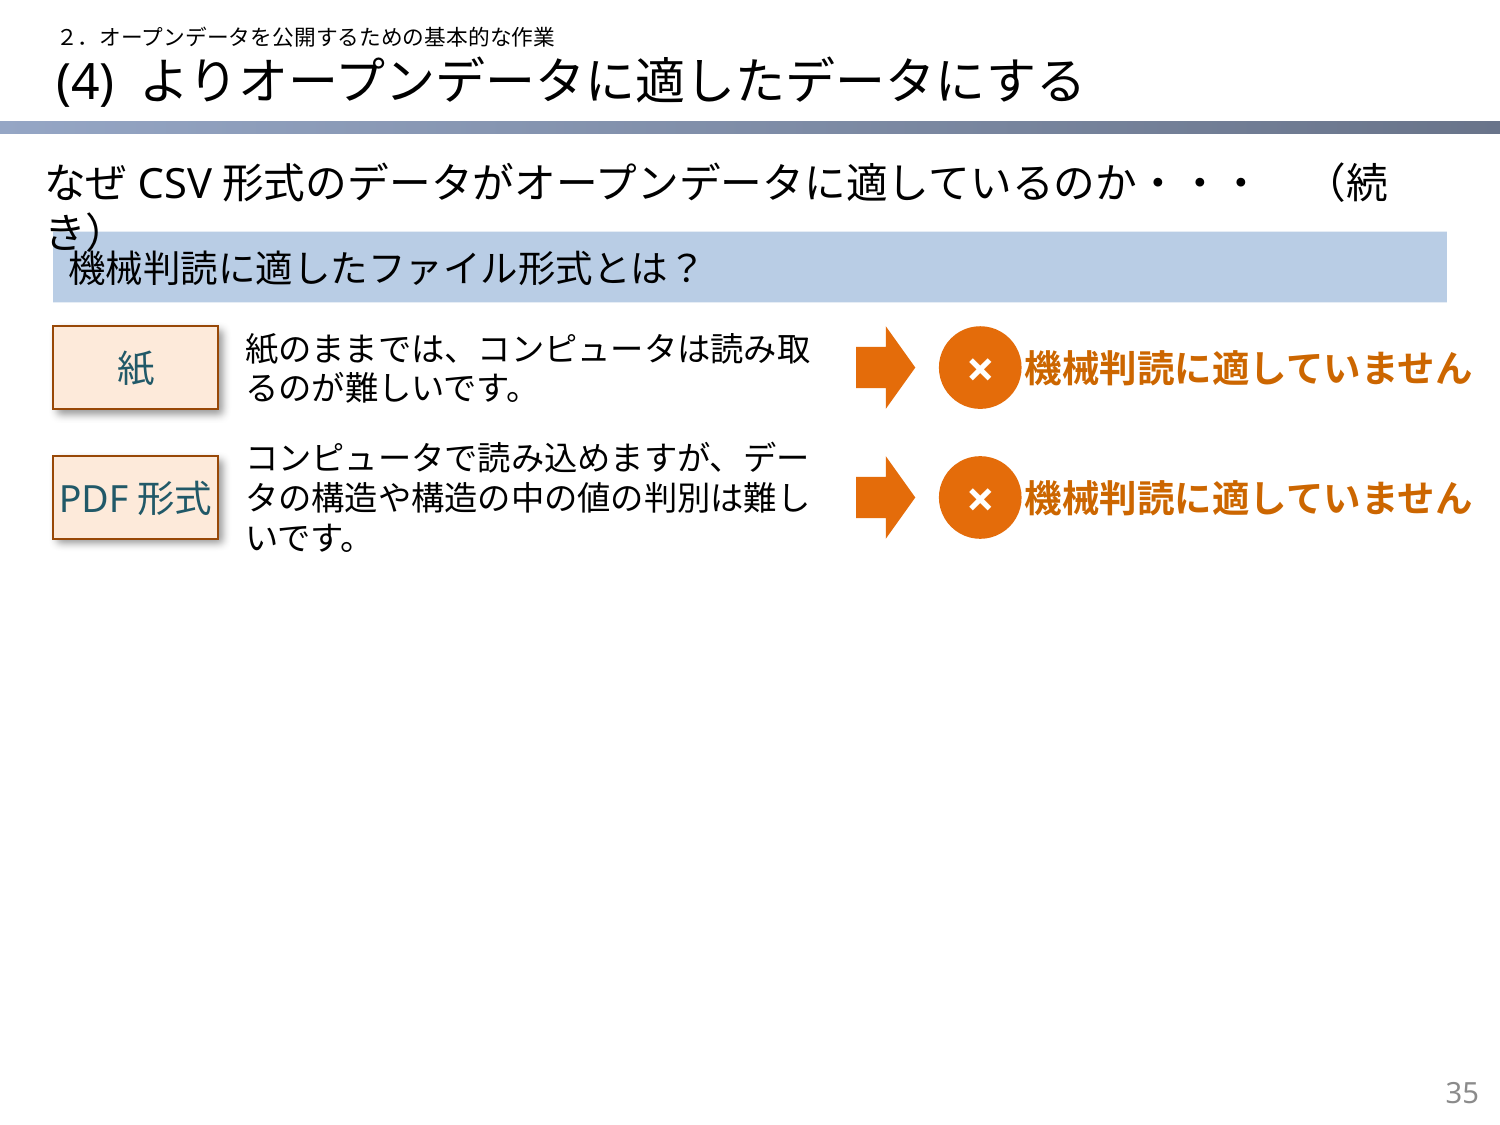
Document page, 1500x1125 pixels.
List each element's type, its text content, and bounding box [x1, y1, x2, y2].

text_box × [937, 325, 1023, 410]
slide_number 34 [1411, 1070, 1495, 1118]
text_box 機械判読に適したファイル形式とは？ [52, 231, 1448, 304]
text_box × [937, 455, 1023, 540]
text_box なぜCSV形式のデータがオープンデータに適しているのか・・・ （続き） [29, 148, 1471, 220]
text_box 紙のままでは、コンピュータは読み取るのが難しいです。 [229, 325, 834, 410]
text_box 機械判読に適していません [1009, 455, 1472, 540]
text_box 機械判読に適していません [1009, 325, 1472, 410]
text_box [855, 322, 917, 413]
text_box コンピュータで読み込めますが、データの構造や構造の中の値の判別は難しいです。 [229, 455, 834, 540]
title (4) よりオープンデータに適したデータにする [41, 58, 1459, 119]
text_box 紙 [52, 325, 219, 410]
text_box [855, 452, 917, 543]
text_box ２．オープンデータを公開するための基本的な作業 [41, 19, 1471, 58]
text_box PDF形式 [52, 455, 219, 540]
